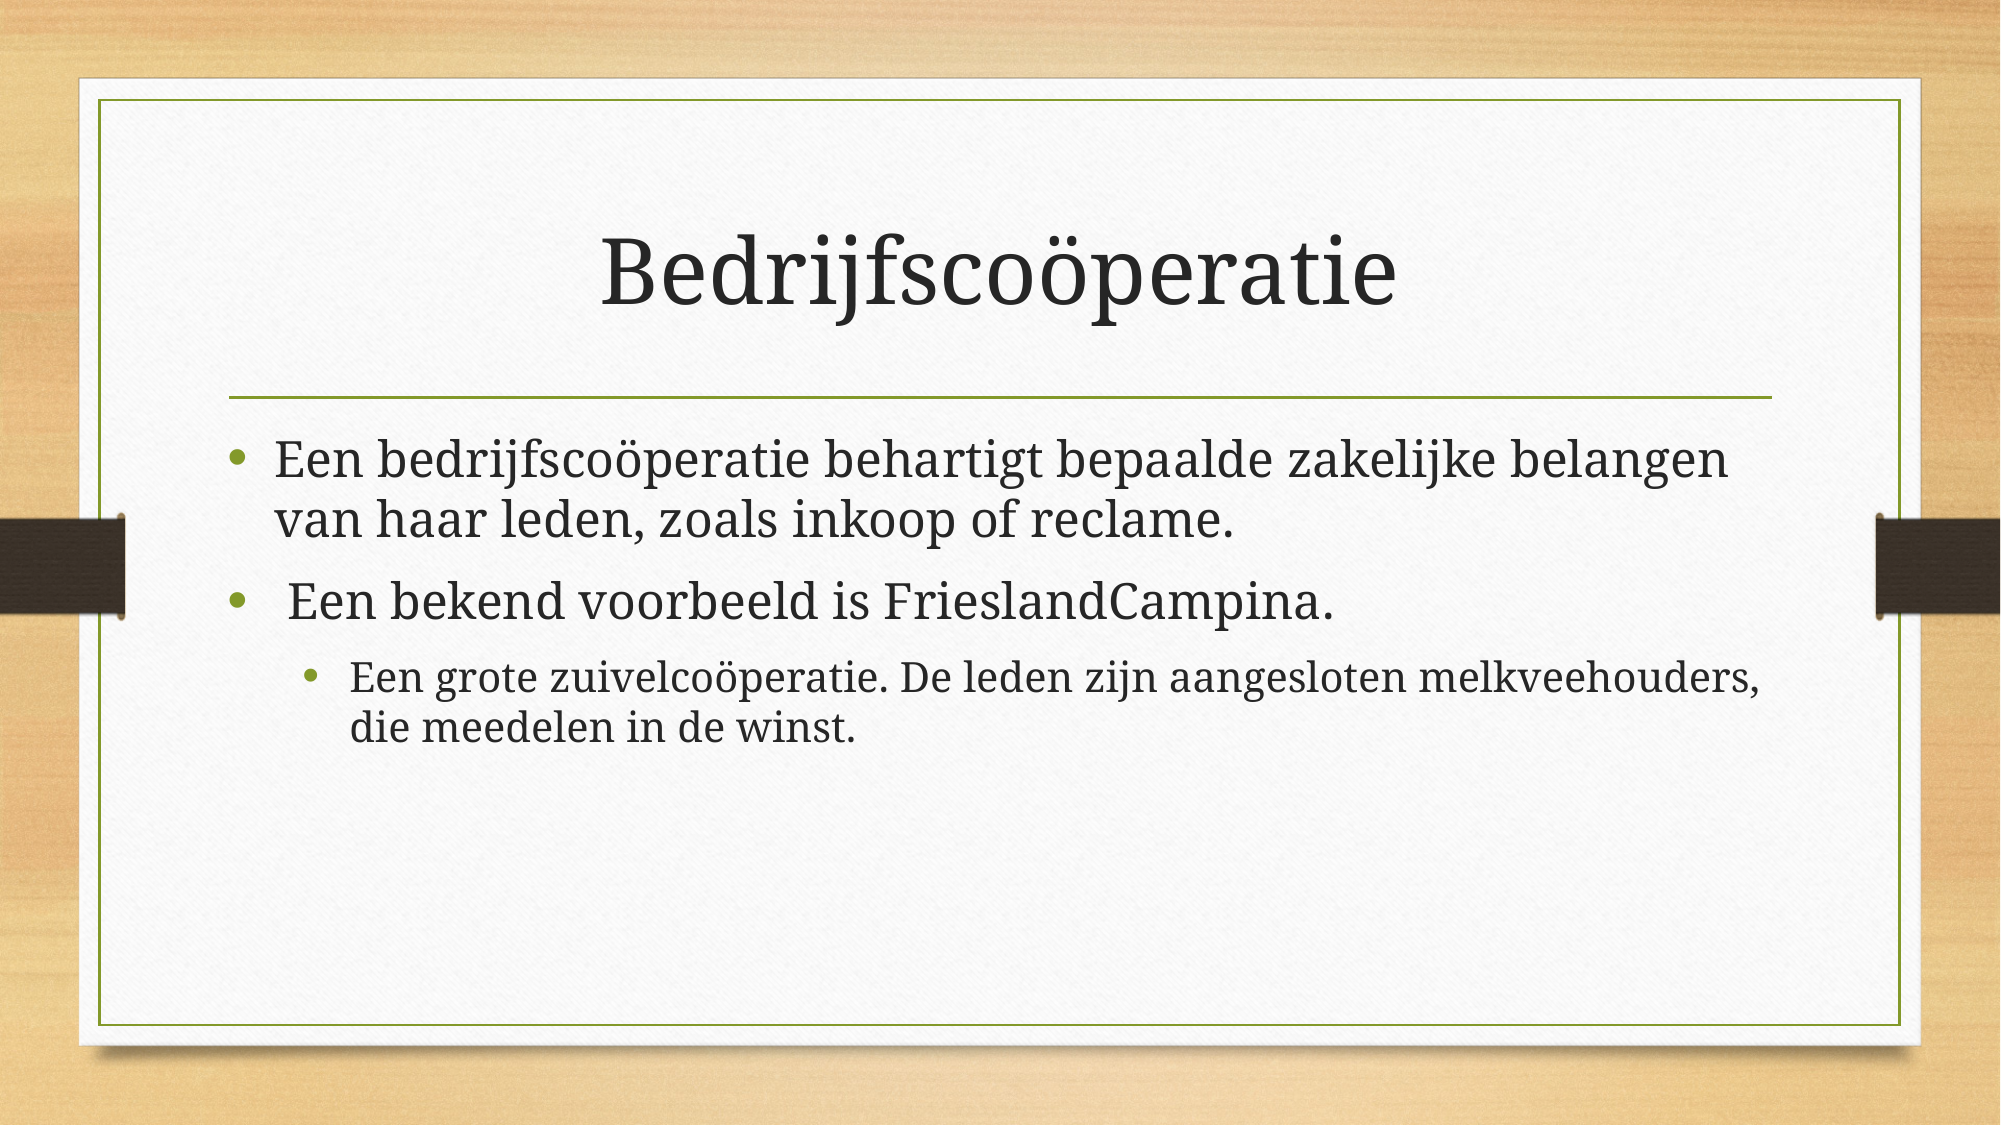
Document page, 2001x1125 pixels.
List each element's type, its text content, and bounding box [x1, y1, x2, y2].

list Een bedrijfscoöperatie behartigt bepaalde zakelijke belangen van haar leden, zoals inkoop of reclame. Een bekend voorbeeld is FrieslandCampina. Een grote zuivelcoöperatie. De leden zijn aangesloten melkveehouders, die meedelen in de winst. [212, 419, 1788, 964]
picture [0, 0, 2001, 1125]
title Bedrijfscoöperatie [212, 161, 1788, 375]
